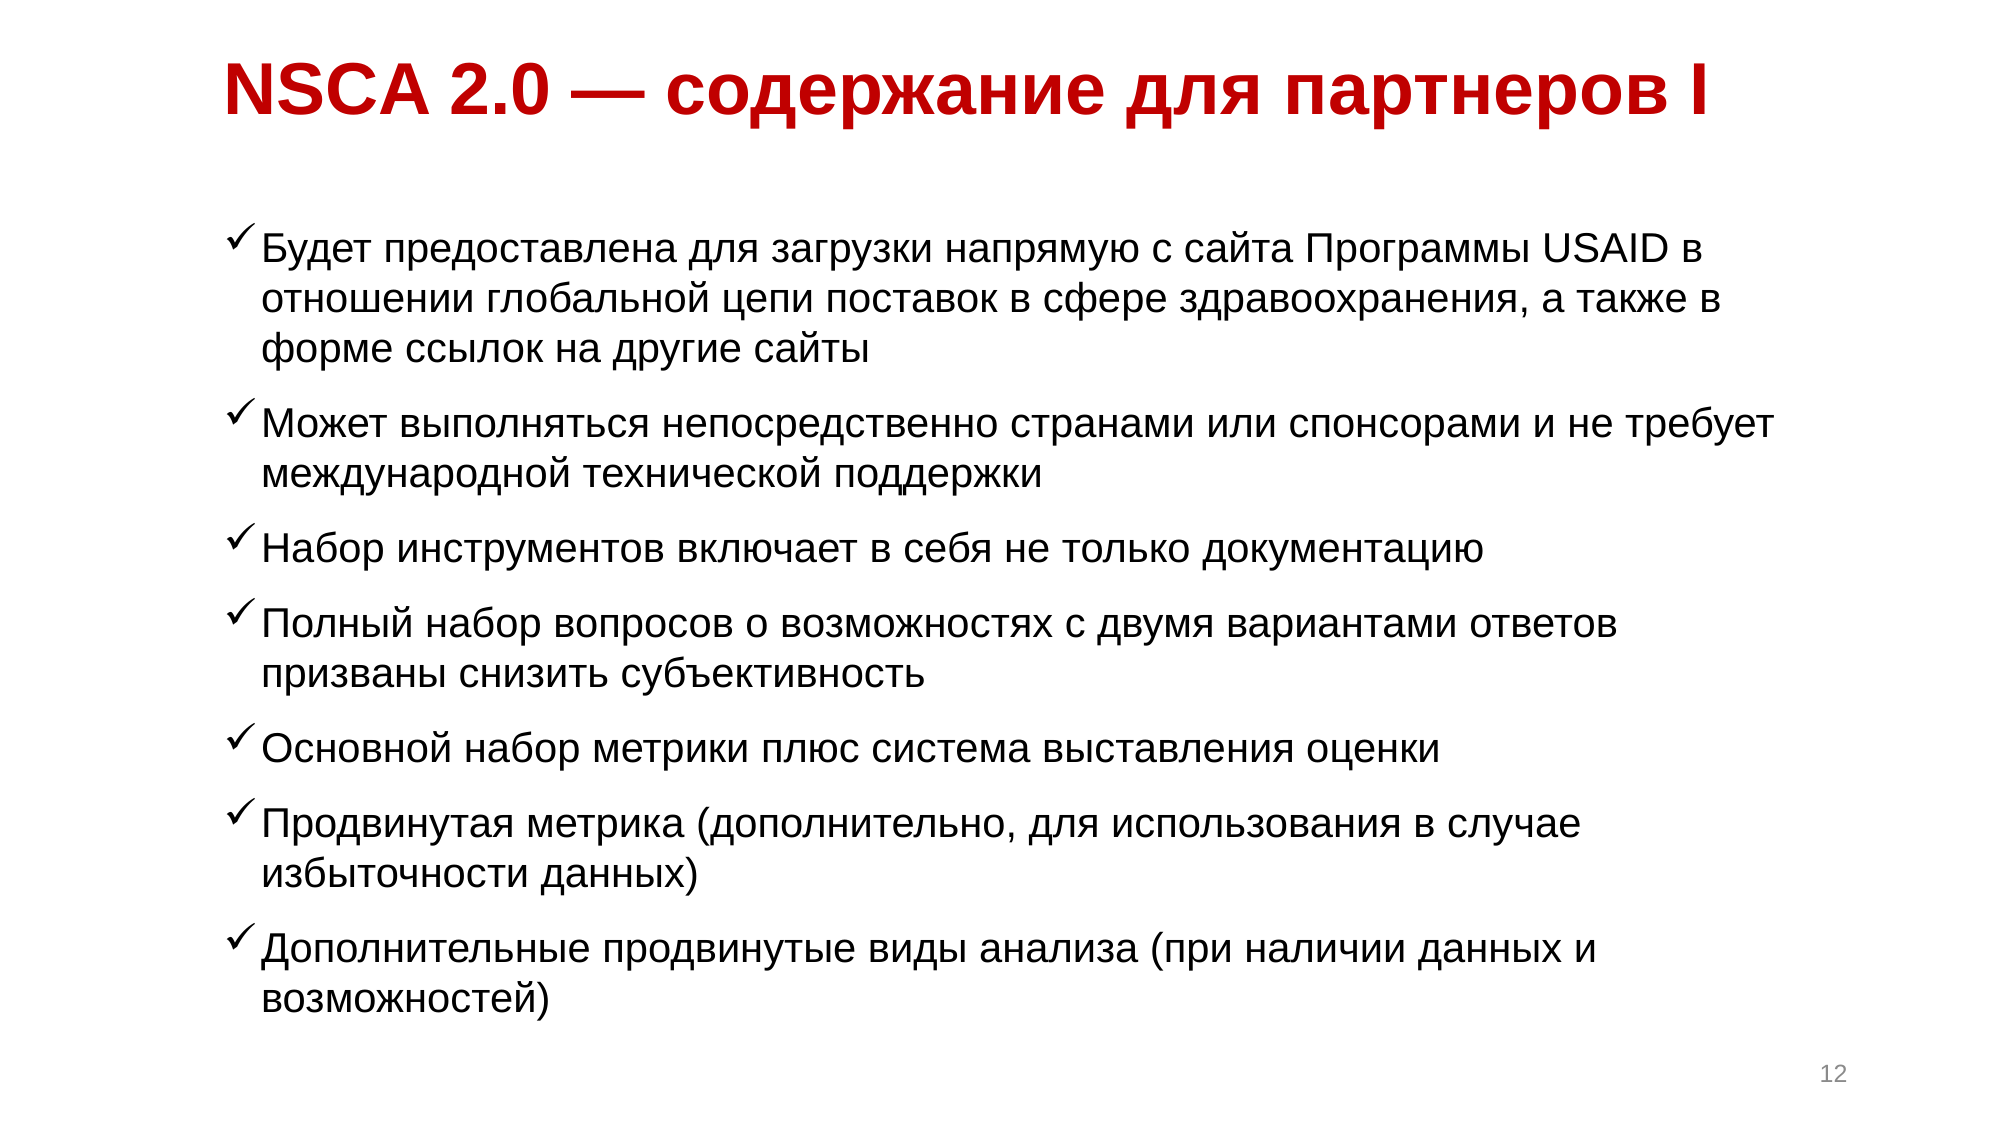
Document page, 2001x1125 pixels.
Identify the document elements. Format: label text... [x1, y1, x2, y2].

list Будет предоставлена для загрузки напрямую с сайта Программы USAID в отношении глобальной цепи поставок в сфере здравоохранения, а также в форме ссылок на другие сайты Может выполняться непосредственно странами или спонсорами и не требует международной технической поддержки Набор инструментов включает в себя не только документацию Полный набор вопросов о возможностях с двумя вариантами ответов призваны снизить субъективность Основной набор метрики плюс система выставления оценки Продвинутая метрика (дополнительно, для использования в случае избыточности данных) Дополнительные продвинутые виды анализа (при наличии данных и возможностей) [208, 213, 1792, 1084]
slide_number 12 [1412, 1042, 1863, 1103]
title NSCA 2.0 — содержание для партнеров I [208, 33, 1934, 137]
